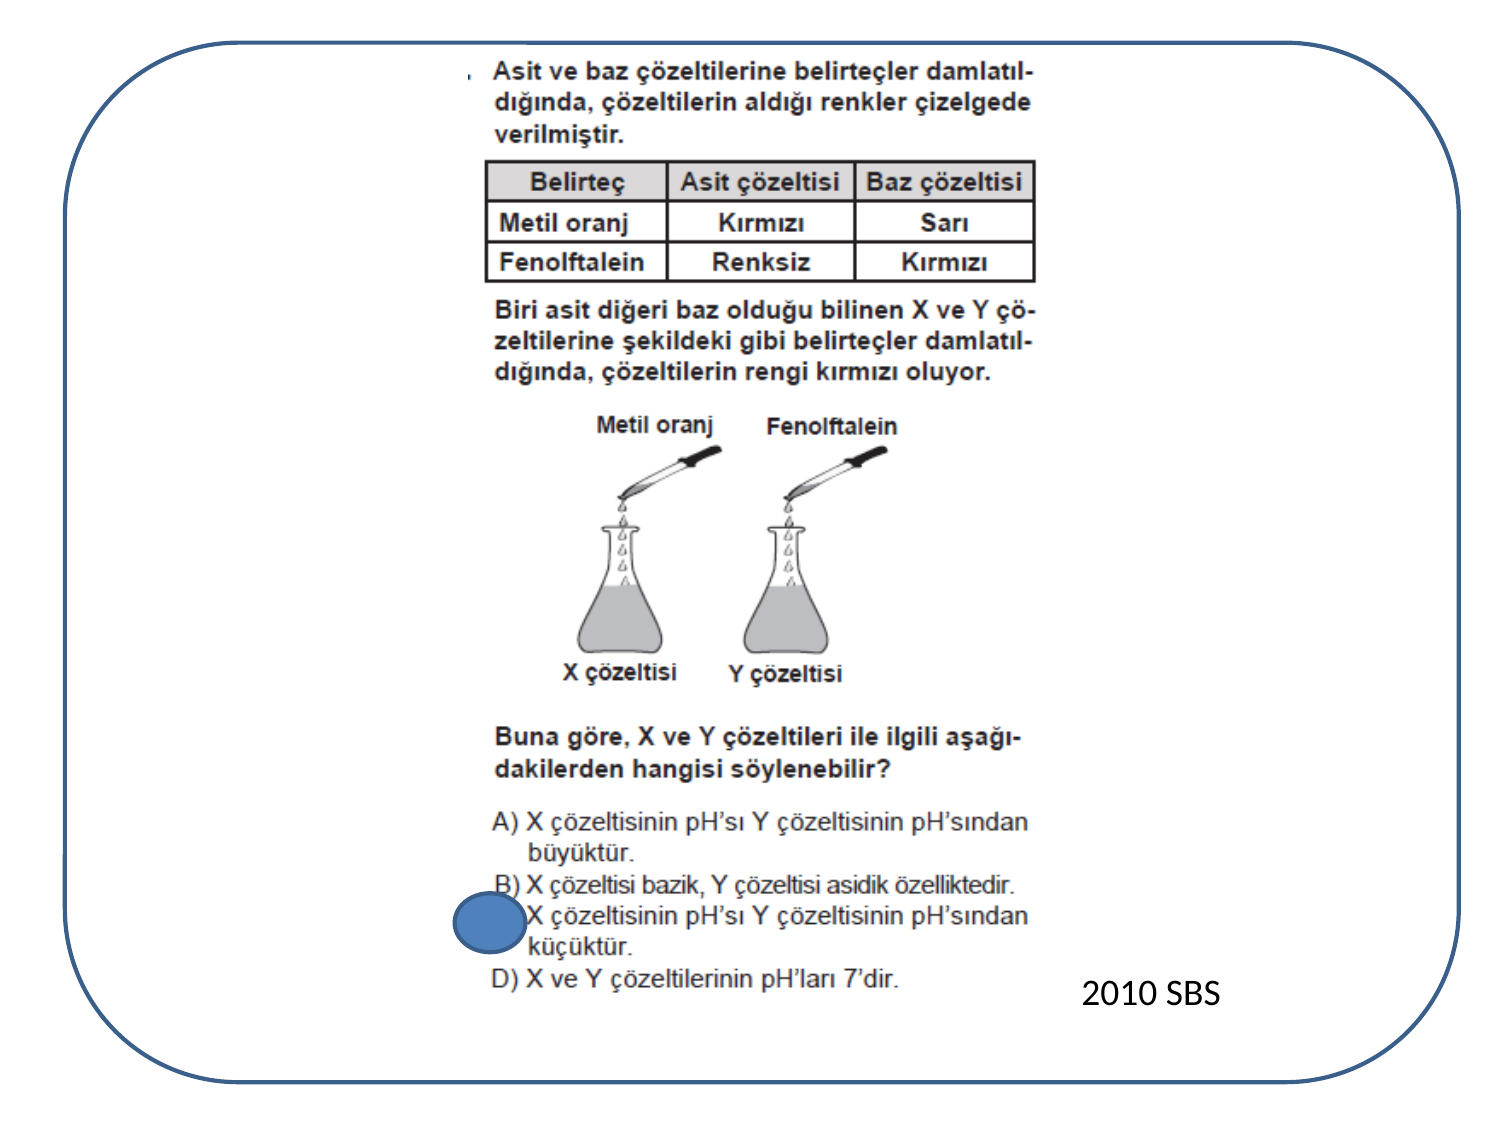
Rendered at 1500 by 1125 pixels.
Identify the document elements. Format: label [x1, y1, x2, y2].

picture [468, 46, 1060, 1011]
text_box [62, 40, 1461, 1085]
